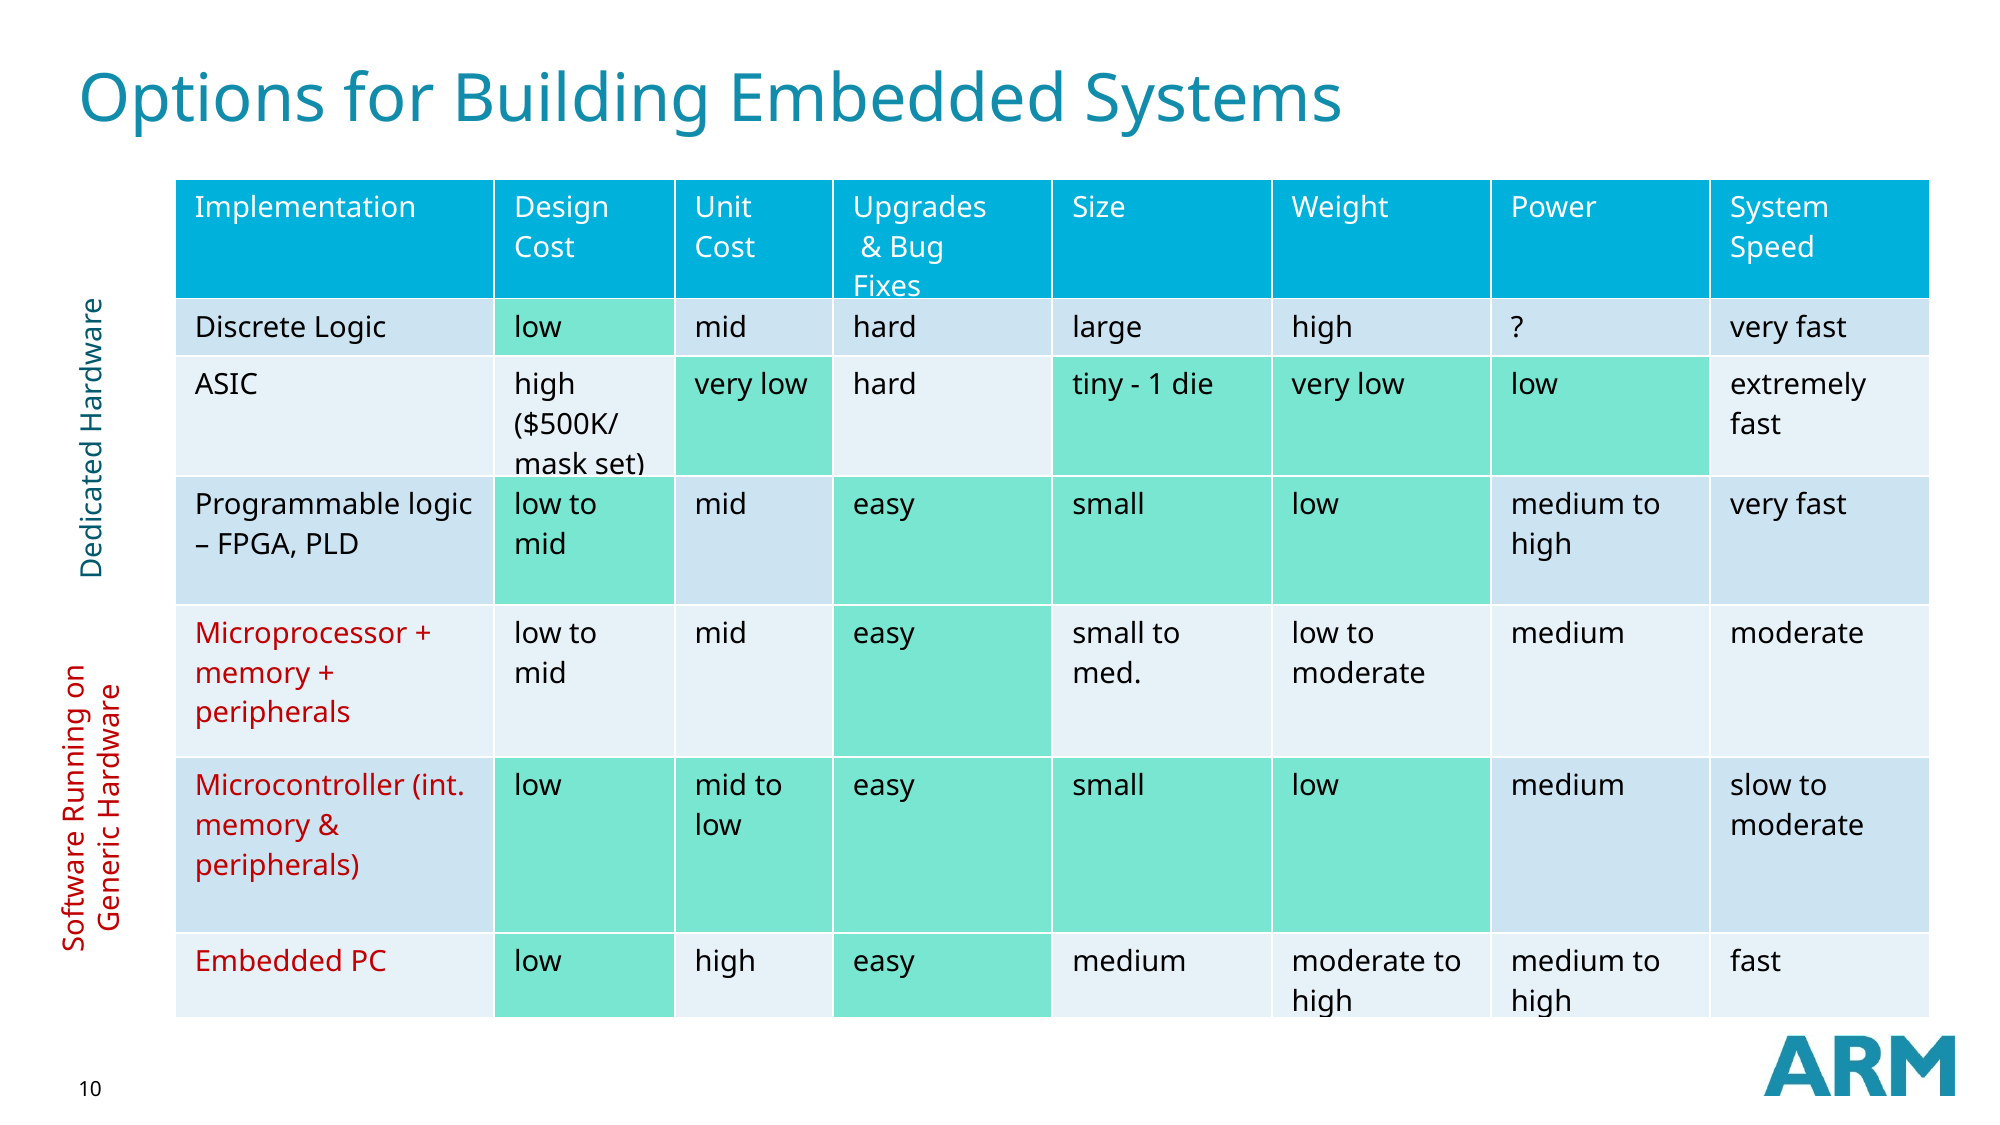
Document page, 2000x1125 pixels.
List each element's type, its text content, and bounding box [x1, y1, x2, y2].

table_cell Microcontroller (int. memory & peripherals) [176, 758, 493, 932]
table_cell low [495, 299, 674, 355]
table_header Upgrades & Bug Fixes [834, 180, 1051, 298]
table_cell very fast [1711, 477, 1929, 604]
table_cell very low [676, 357, 832, 475]
table_header Implementation [176, 180, 493, 298]
table_cell high ($500K/ mask set) [495, 357, 674, 475]
table_header Design Cost [495, 180, 674, 298]
table_cell medium to high [1492, 477, 1709, 604]
table_cell high [1273, 299, 1490, 355]
title Options for Building Embedded Systems [78, 55, 1910, 150]
table_cell low [1492, 357, 1709, 475]
table_cell slow to moderate [1711, 758, 1929, 932]
table_cell low [495, 758, 674, 932]
table_cell fast [1711, 934, 1929, 1017]
table_cell large [1053, 299, 1271, 355]
table_cell small [1053, 758, 1271, 932]
table_cell low to moderate [1273, 606, 1490, 756]
table_cell medium to high [1492, 934, 1709, 1017]
table_cell low to mid [495, 606, 674, 756]
table_cell tiny - 1 die [1053, 357, 1271, 475]
table_cell low to mid [495, 477, 674, 604]
table_cell ? [1492, 299, 1709, 355]
table_cell mid [676, 606, 832, 756]
table_cell Programmable logic – FPGA, PLD [176, 477, 493, 604]
table_cell hard [834, 357, 1051, 475]
table_cell small to med. [1053, 606, 1271, 756]
table_cell hard [834, 299, 1051, 355]
table_cell easy [834, 477, 1051, 604]
table_header Size [1053, 180, 1271, 298]
table_cell high [676, 934, 832, 1017]
picture [1763, 1035, 1955, 1096]
table_cell easy [834, 606, 1051, 756]
table_cell moderate [1711, 606, 1929, 756]
table_cell low [1273, 758, 1490, 932]
table_header System Speed [1711, 180, 1929, 298]
table_cell very low [1273, 357, 1490, 475]
table_cell small [1053, 477, 1271, 604]
table_cell ASIC [176, 357, 493, 475]
table_cell low [495, 934, 674, 1017]
table_cell extremely fast [1711, 357, 1929, 475]
text_box Dedicated Hardware [64, 282, 115, 595]
table_cell easy [834, 934, 1051, 1017]
table_header Unit Cost [676, 180, 832, 298]
table_cell medium [1492, 606, 1709, 756]
table_cell Microprocessor + memory + peripherals [176, 606, 493, 756]
table_cell Discrete Logic [176, 299, 493, 355]
table_cell very fast [1711, 299, 1929, 355]
table_cell easy [834, 758, 1051, 932]
table_cell Embedded PC [176, 934, 493, 1017]
table_header Weight [1273, 180, 1490, 298]
table_cell low [1273, 477, 1490, 604]
table_cell mid [676, 299, 832, 355]
table_cell medium [1492, 758, 1709, 932]
text_box Software Running on Generic Hardware [47, 649, 132, 968]
table_cell mid [676, 477, 832, 604]
table_cell mid to low [676, 758, 832, 932]
table_cell moderate to high [1273, 934, 1490, 1017]
table_header Power [1492, 180, 1709, 298]
table_cell medium [1053, 934, 1271, 1017]
